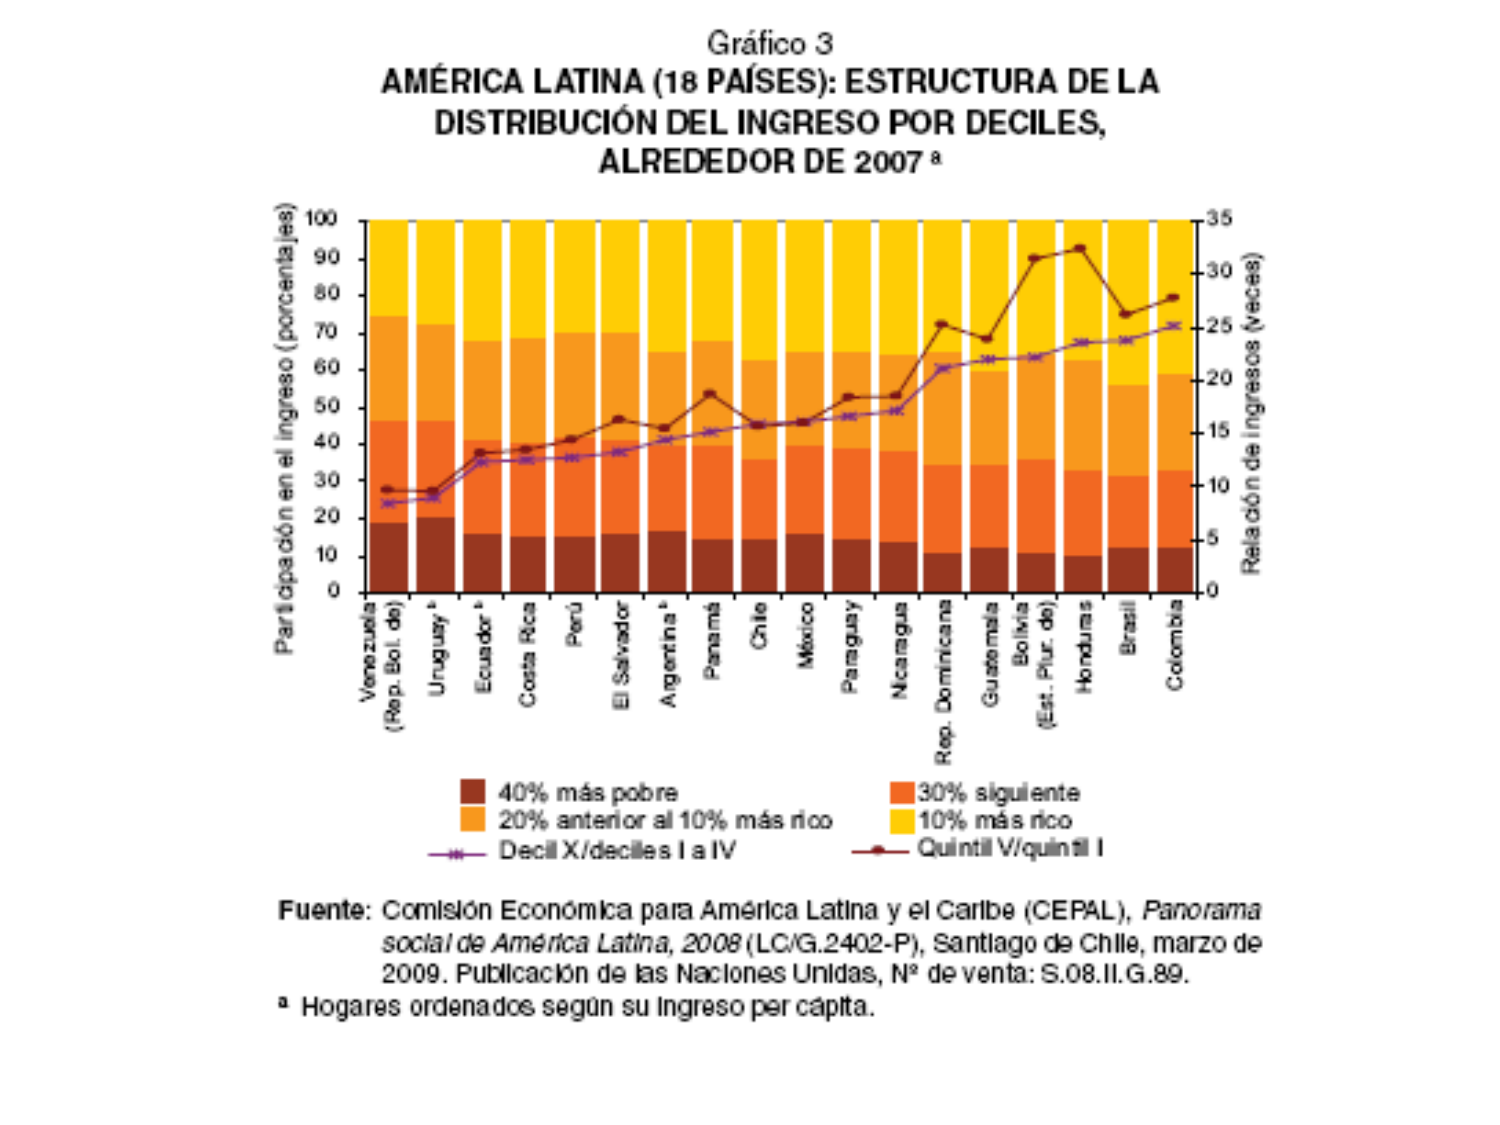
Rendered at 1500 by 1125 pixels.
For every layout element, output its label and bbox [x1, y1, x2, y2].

picture [229, 3, 1329, 1095]
